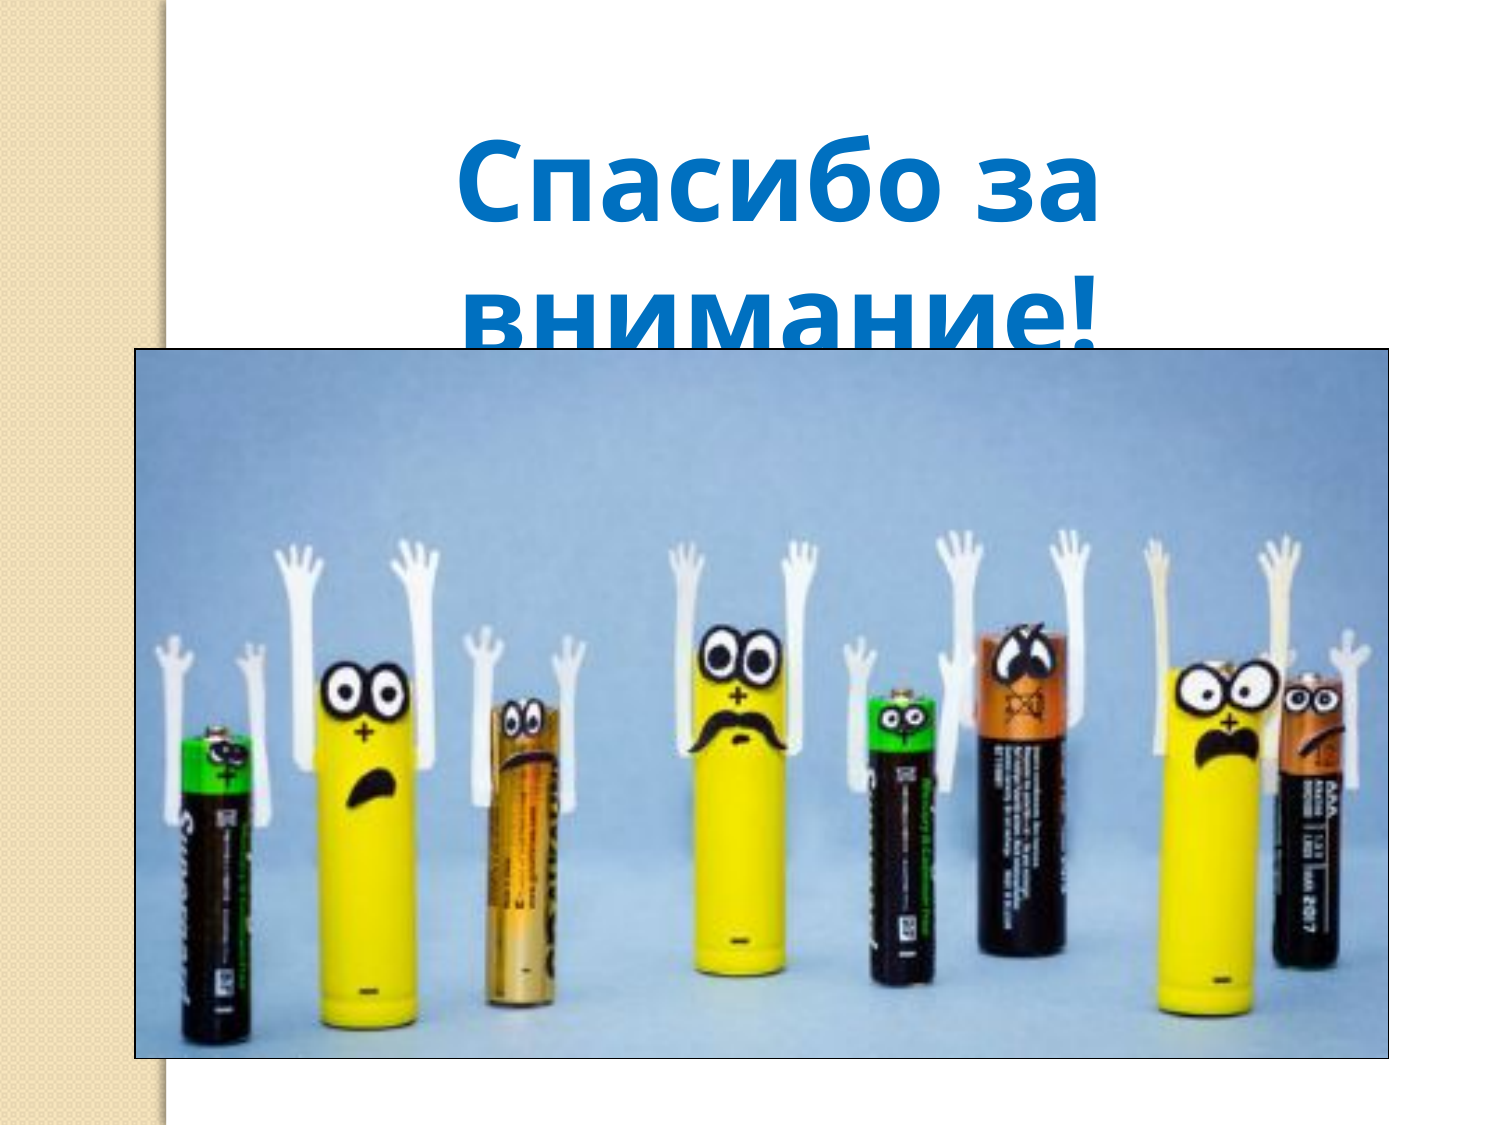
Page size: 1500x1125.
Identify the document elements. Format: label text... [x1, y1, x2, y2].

text_box [53, 54, 1442, 161]
text_box Спасибо за внимание! [135, 101, 1424, 387]
picture [135, 349, 1388, 1059]
